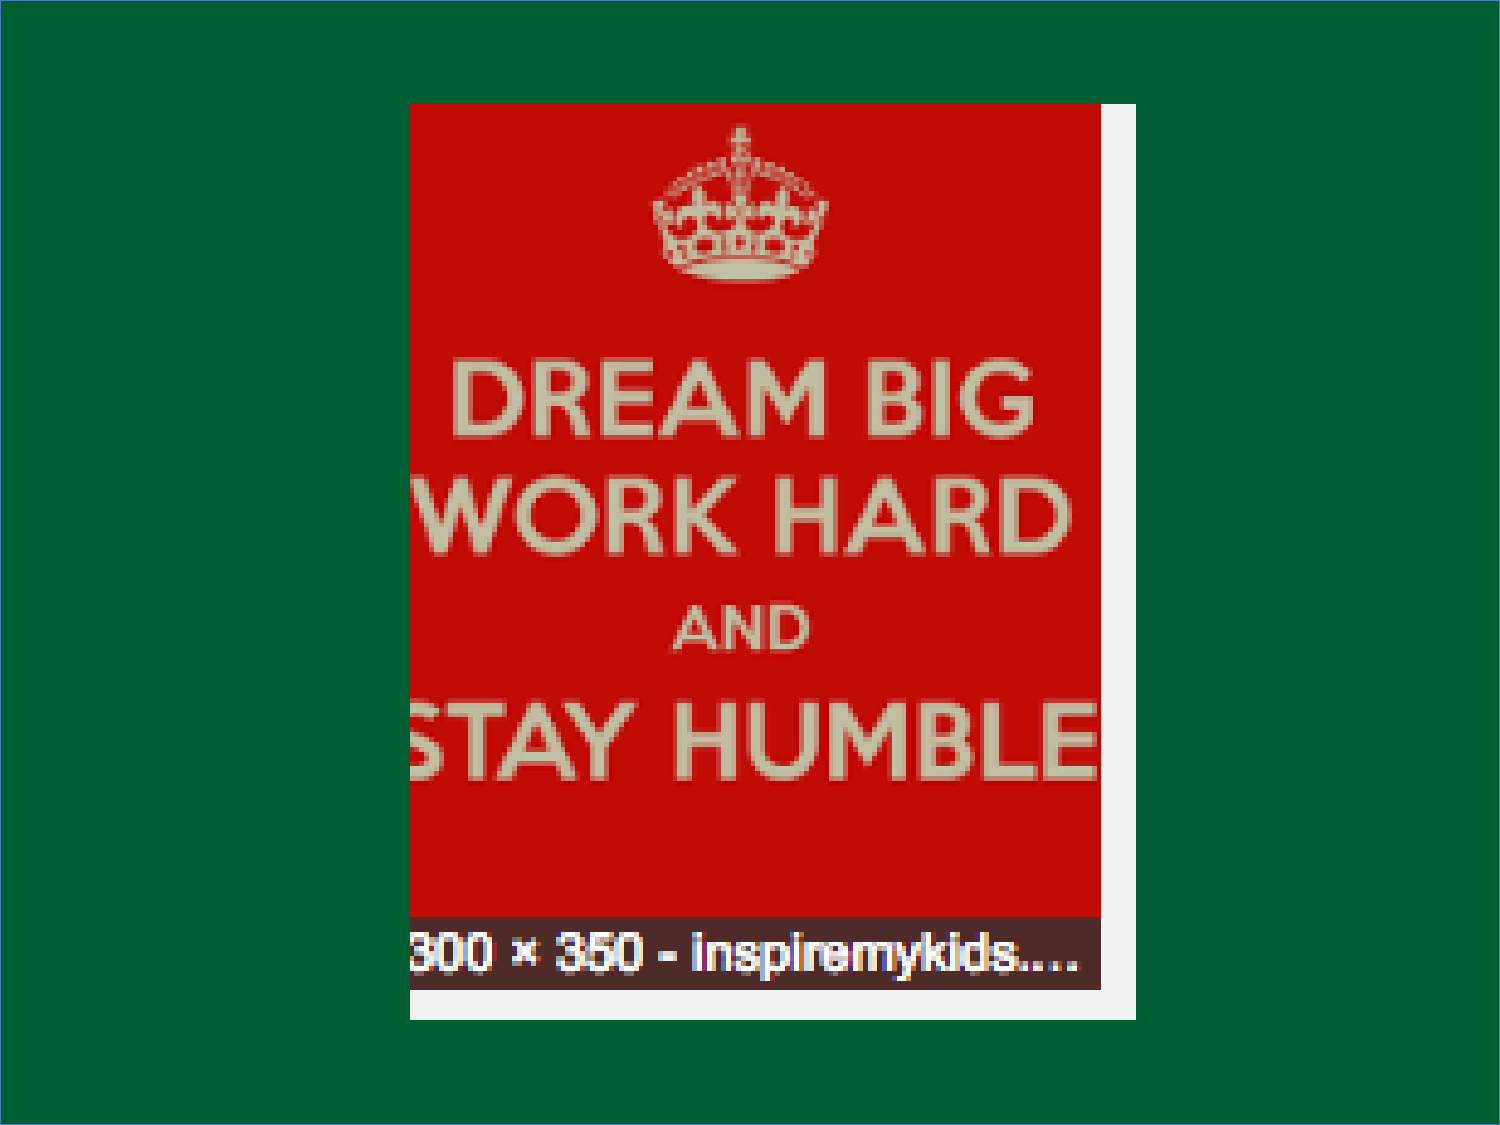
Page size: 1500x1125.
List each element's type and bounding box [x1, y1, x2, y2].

text_box [0, 0, 1500, 1125]
picture [410, 104, 1137, 1021]
